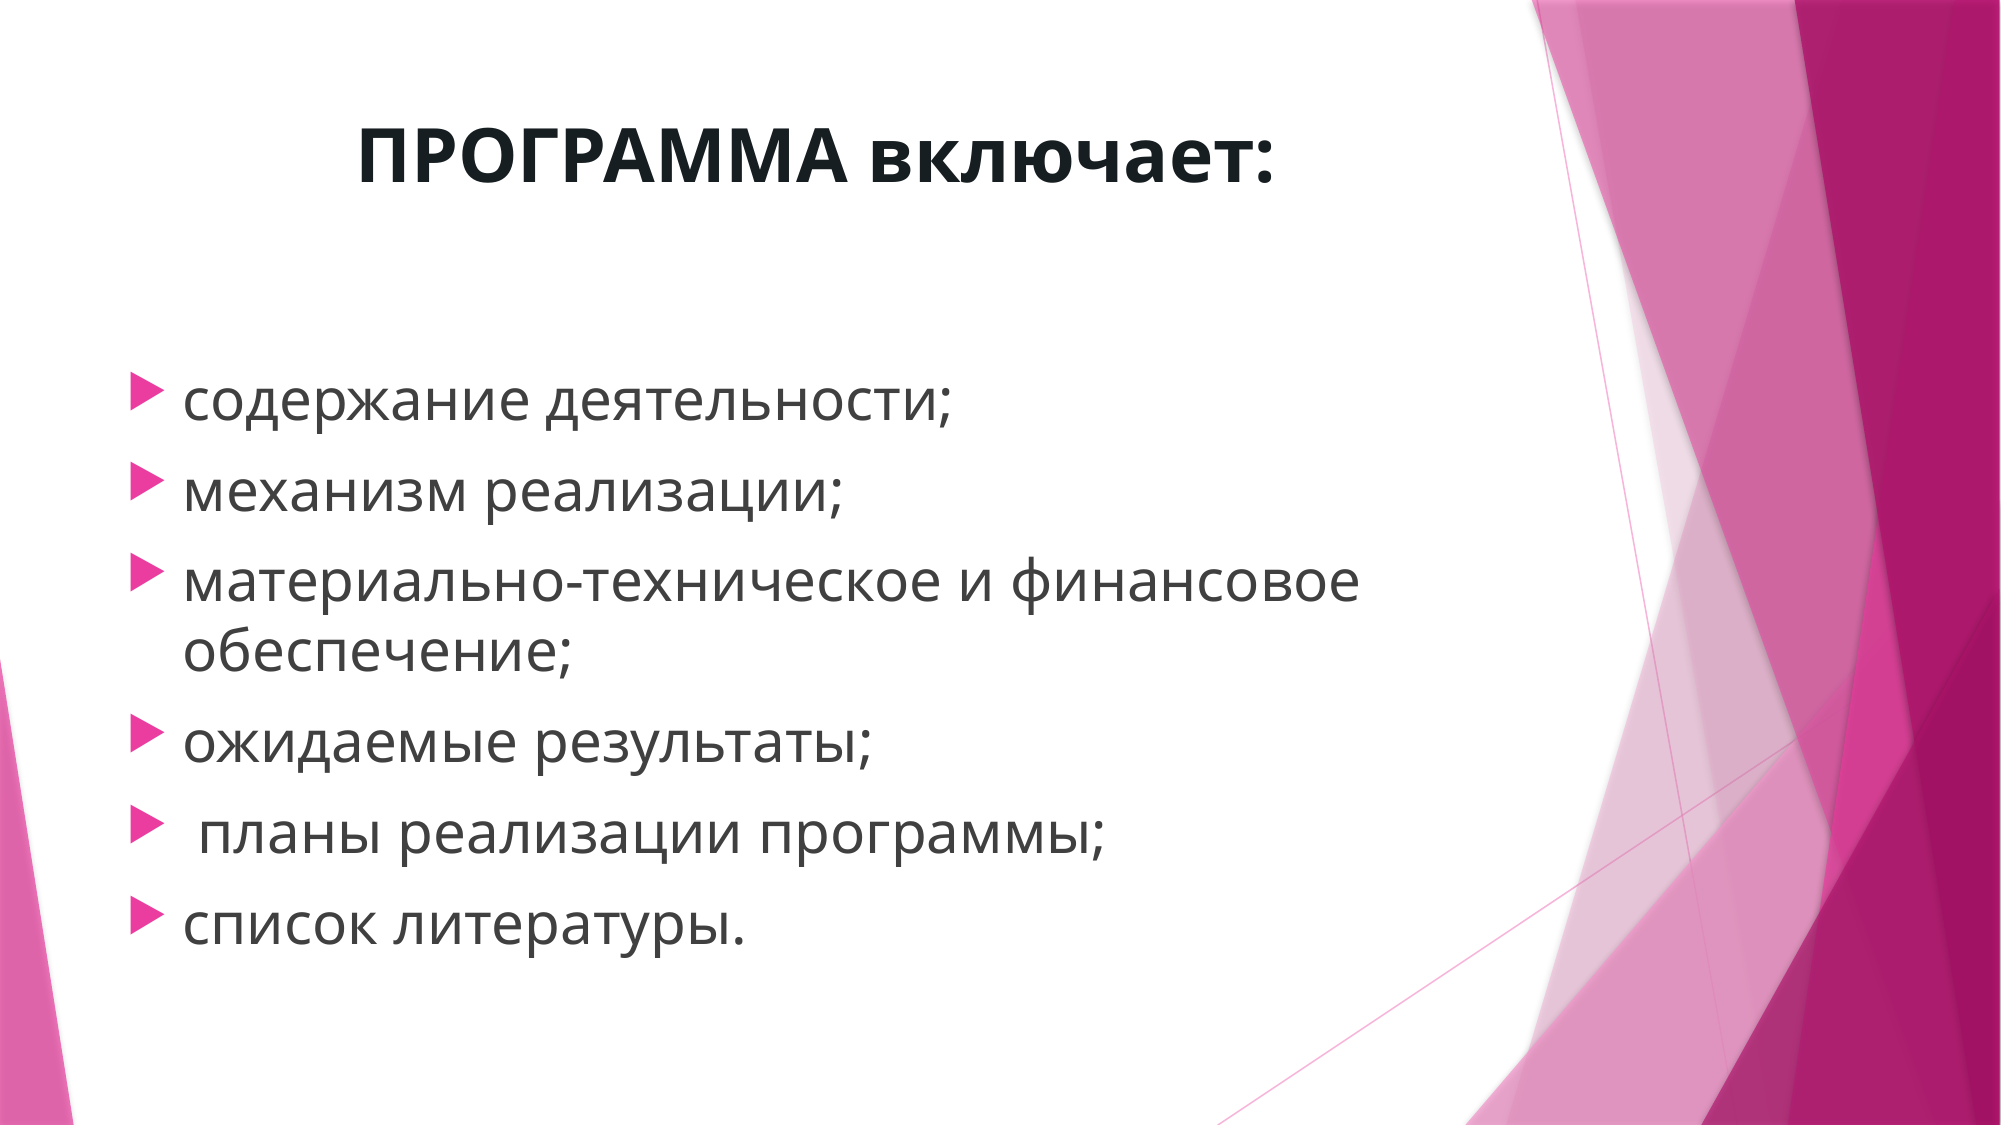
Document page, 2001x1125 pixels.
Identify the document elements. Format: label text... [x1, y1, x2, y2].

list содержание деятельности; механизм реализации; материально-техническое и финансовое обеспечение; ожидаемые результаты; планы реализации программы; список литературы. [111, 354, 1522, 992]
title ПРОГРАММА включает: [111, 99, 1522, 317]
